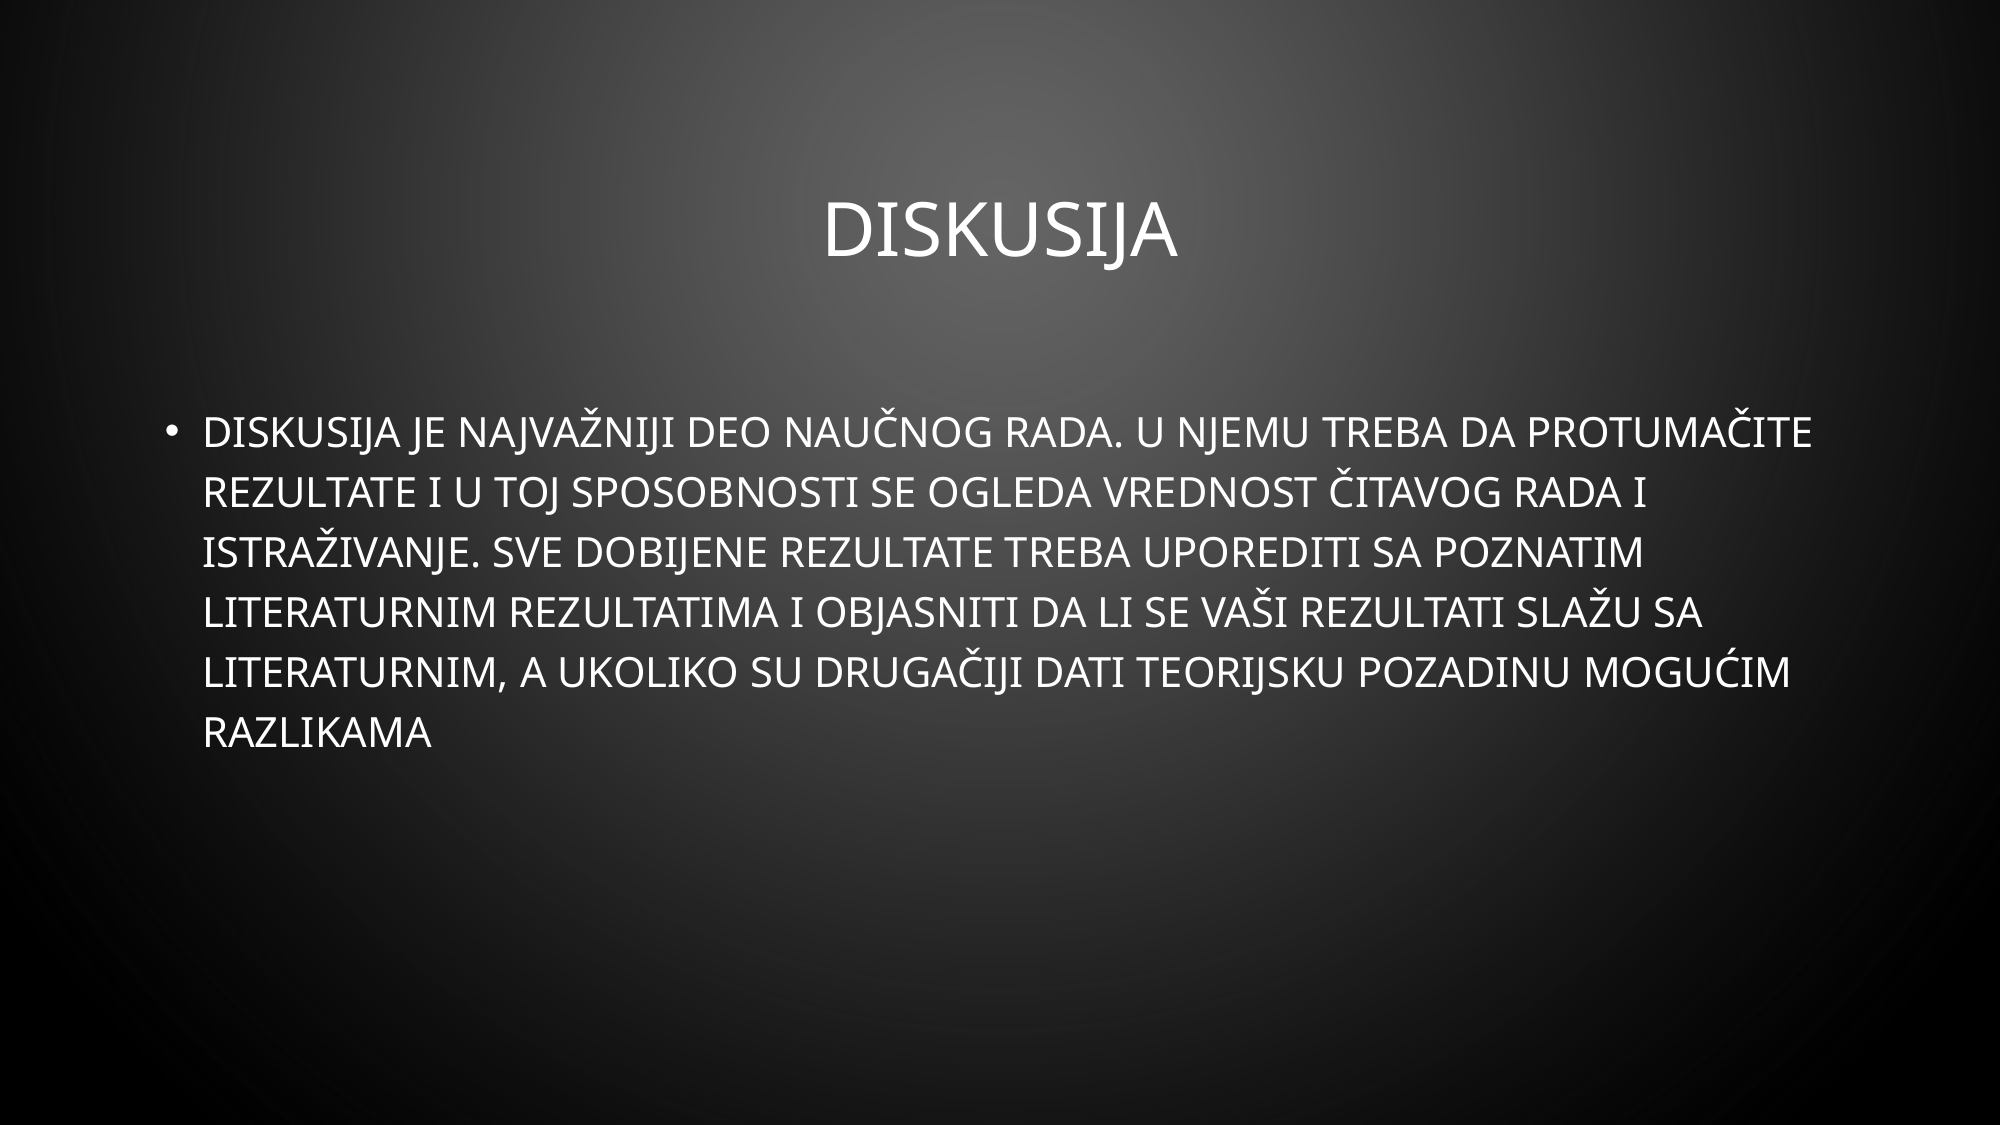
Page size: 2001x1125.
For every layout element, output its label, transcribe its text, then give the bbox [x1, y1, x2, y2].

list Diskusija je najvažniji deo naučnog rada. U njemu treba da protumačite rezultate i u toj sposobnosti se ogleda vrednost čitavog rada i istraživanje. Sve dobijene rezultate treba uporediti sa poznatim literaturnim rezultatima i objasniti da li se vaši rezultati slažu sa literaturnim, a ukoliko su drugačiji dati teorijsku pozadinu mogućim razlikama [149, 388, 1851, 950]
title Diskusija [149, 101, 1851, 364]
picture [0, 0, 2000, 1125]
